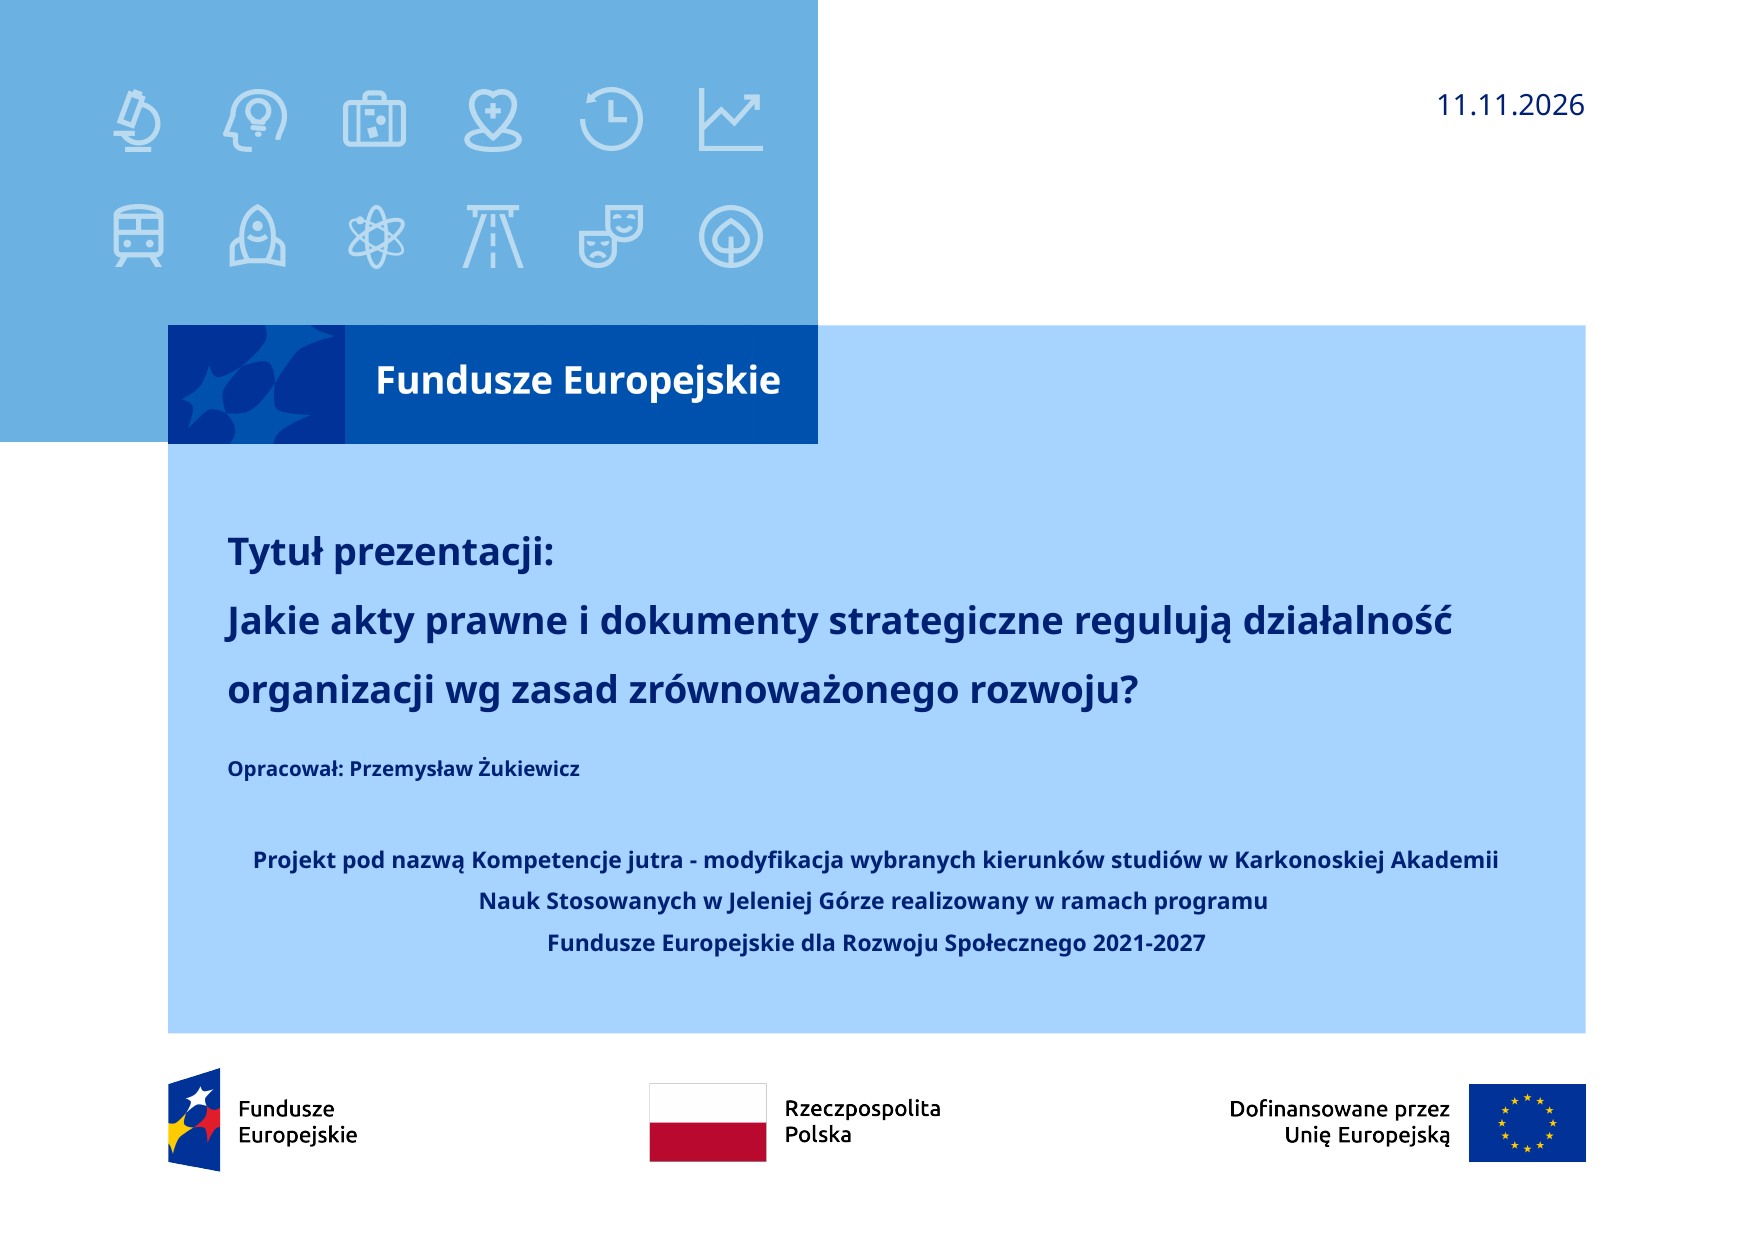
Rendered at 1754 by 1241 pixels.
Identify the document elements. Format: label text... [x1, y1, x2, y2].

picture [168, 325, 818, 444]
picture [129, 1045, 396, 1201]
title Tytuł prezentacji: Jakie akty prawne i dokumenty strategiczne regulują działalność organizacji wg zasad zrównoważonego rozwoju? Opracował: Przemysław Żukiewicz [227, 503, 1527, 786]
picture [1192, 1045, 1625, 1201]
picture [610, 1044, 979, 1201]
subtitle Projekt pod nazwą Kompetencje jutra - modyfikacja wybranych kierunków studiów w Karkonoskiej Akademii Nauk Stosowanych w Jeleniej Górze realizowany w ramach programu Fundusze Europejskie dla Rozwoju Społecznego 2021-2027 [227, 797, 1527, 975]
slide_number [1290, 88, 1586, 146]
